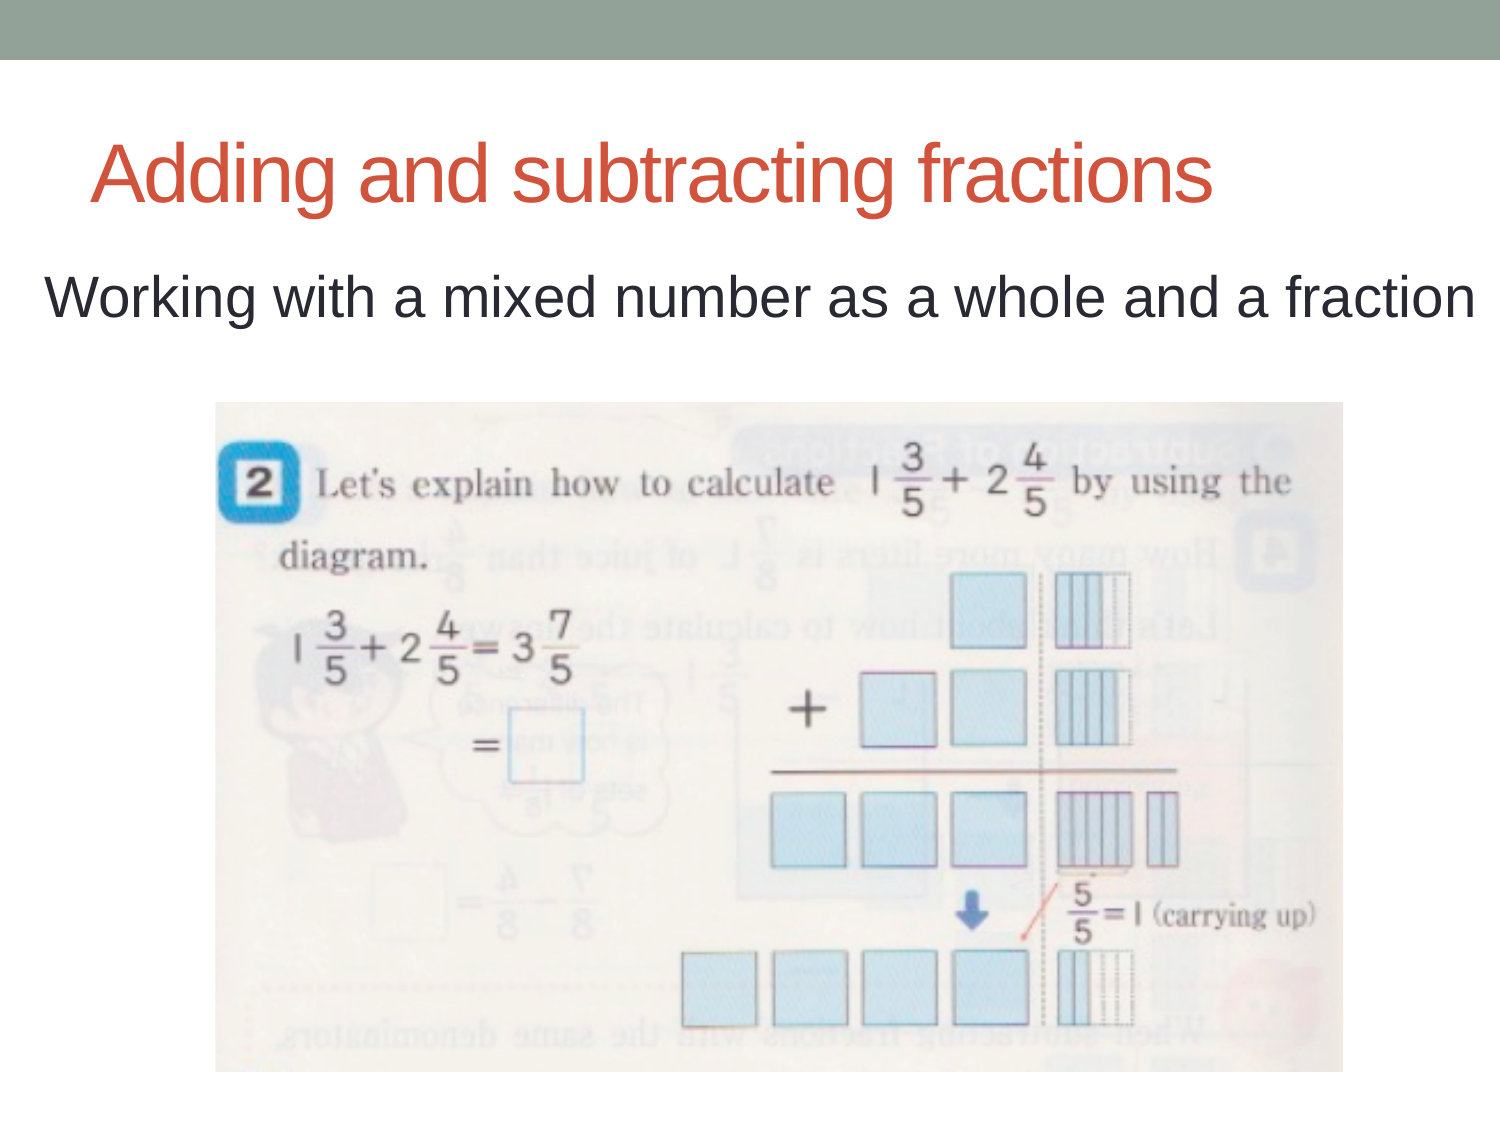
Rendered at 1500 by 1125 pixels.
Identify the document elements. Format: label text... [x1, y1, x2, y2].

text_box Working with a mixed number as a whole and a fraction [29, 252, 1494, 337]
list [215, 402, 1344, 1072]
title Adding and subtracting fractions [75, 87, 1425, 250]
